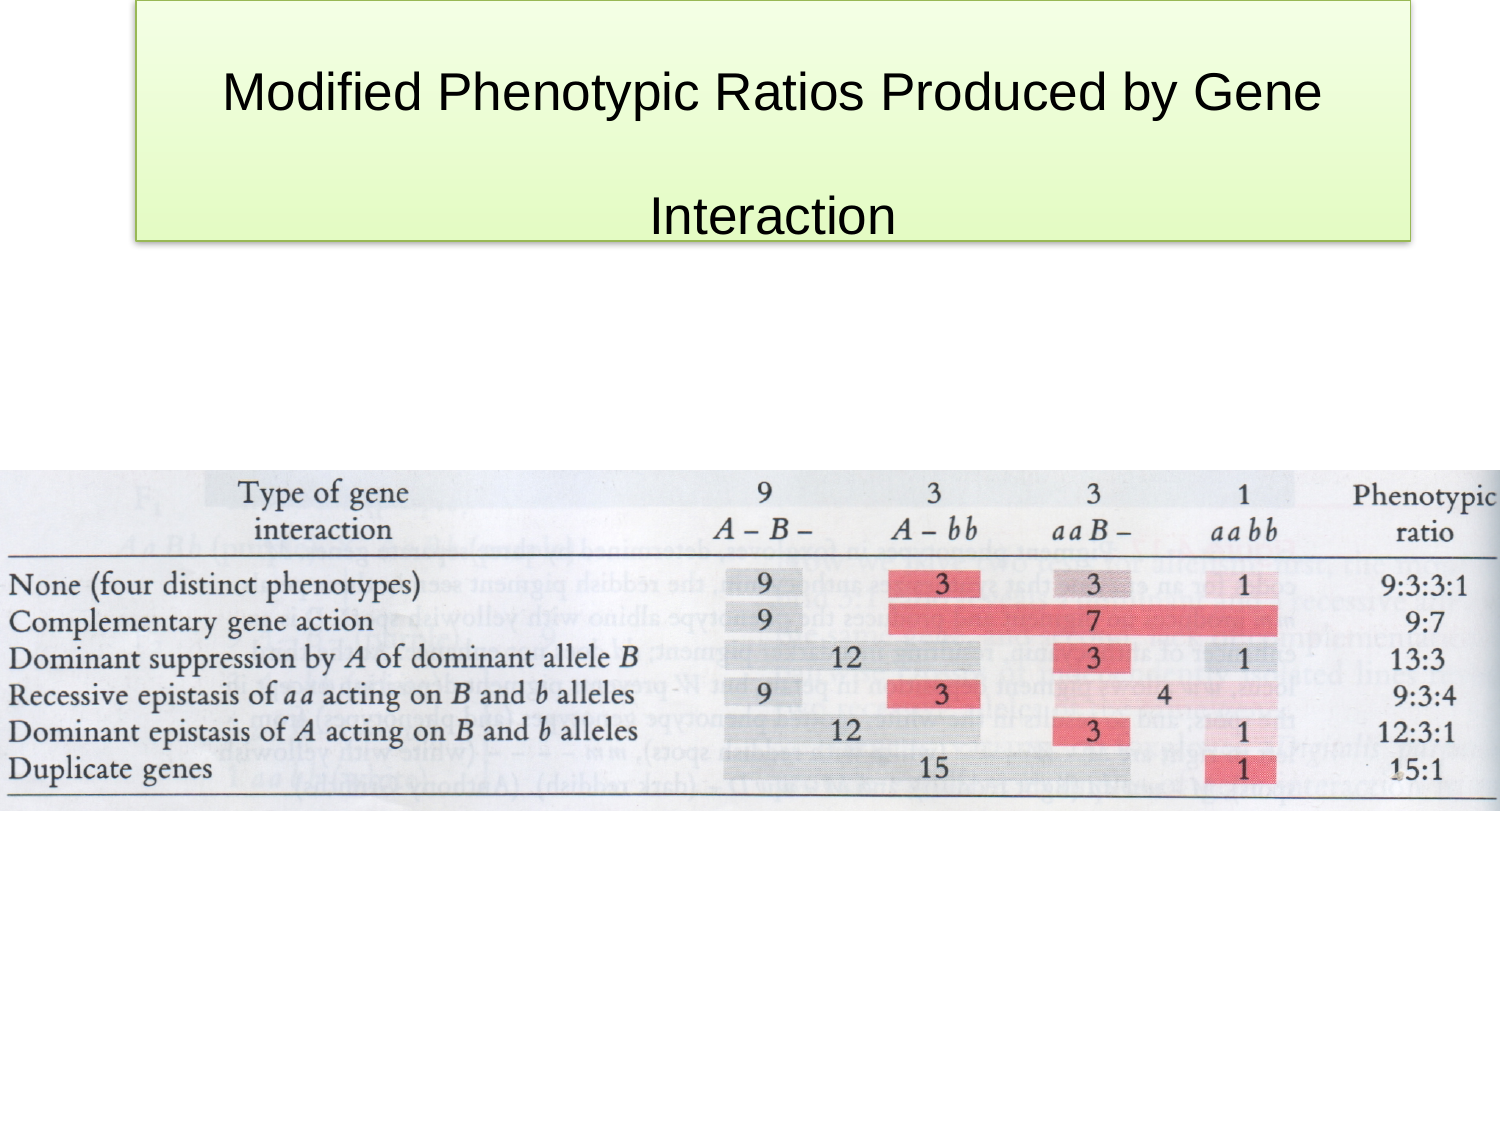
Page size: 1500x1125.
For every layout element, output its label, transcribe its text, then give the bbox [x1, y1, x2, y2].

picture [0, 469, 1500, 811]
title Modified Phenotypic Ratios Produced by Gene Interaction [135, 0, 1411, 242]
